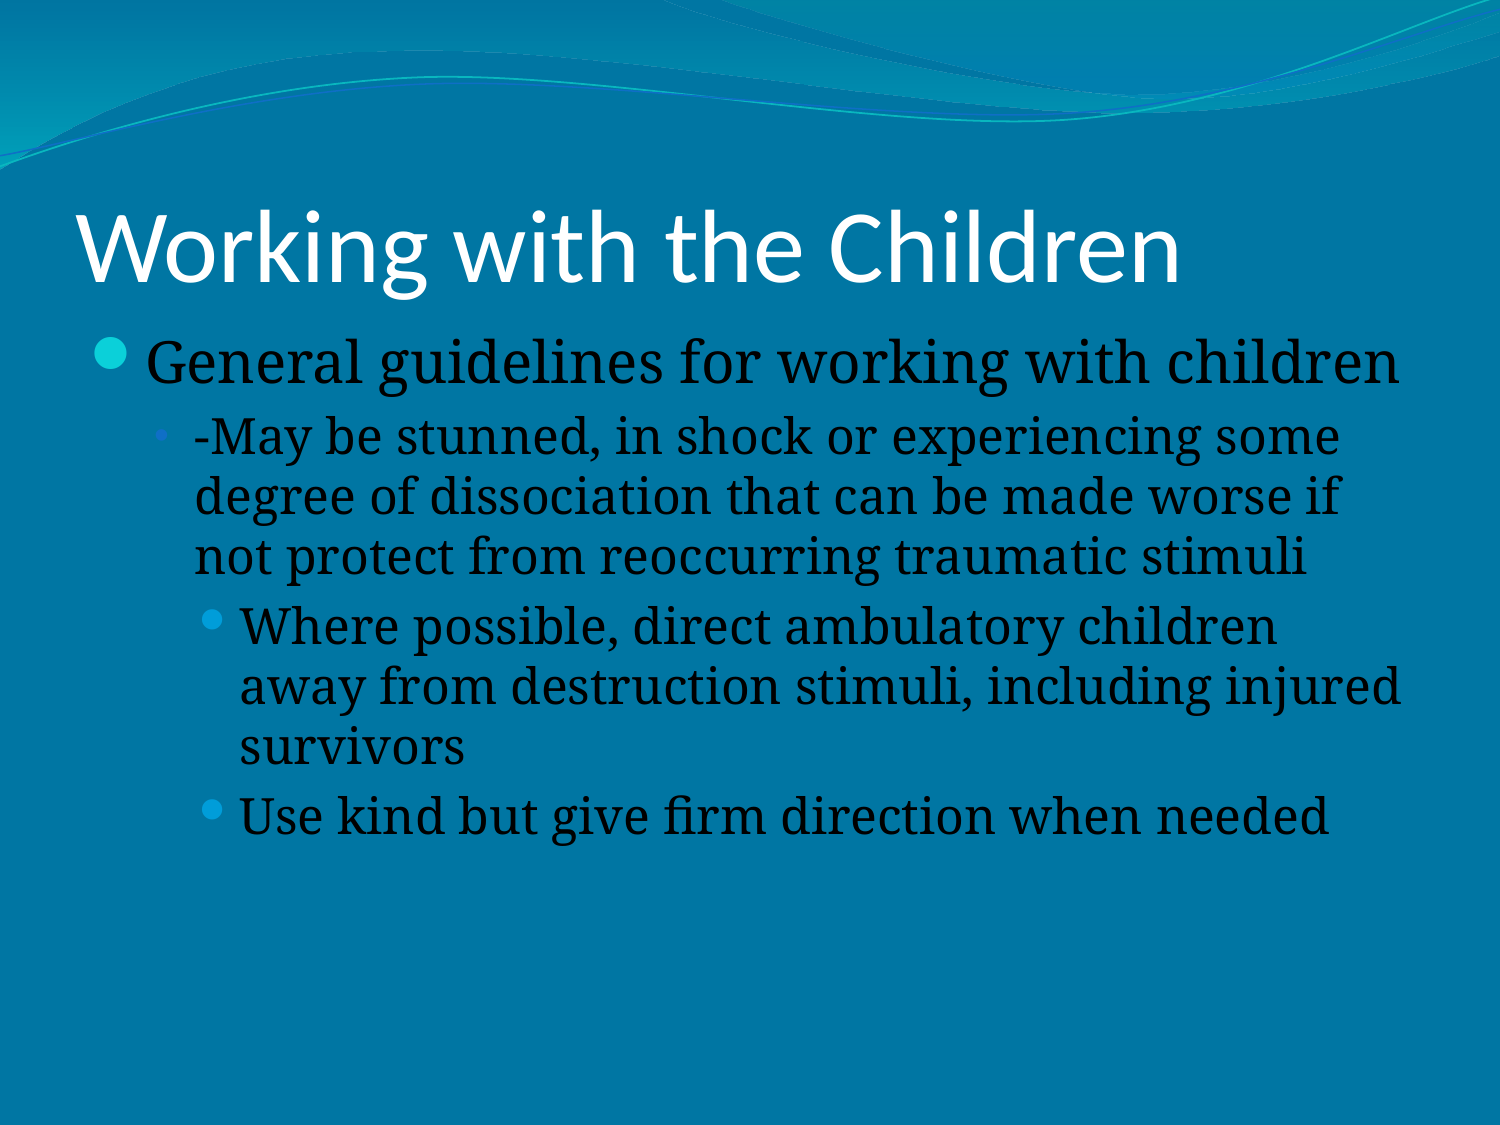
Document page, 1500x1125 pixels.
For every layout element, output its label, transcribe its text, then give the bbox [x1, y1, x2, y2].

list General guidelines for working with children -May be stunned, in shock or experiencing some degree of dissociation that can be made worse if not protect from reoccurring traumatic stimuli Where possible, direct ambulatory children away from destruction stimuli, including injured survivors Use kind but give firm direction when needed [75, 317, 1425, 1038]
title Working with the Children [75, 115, 1425, 303]
